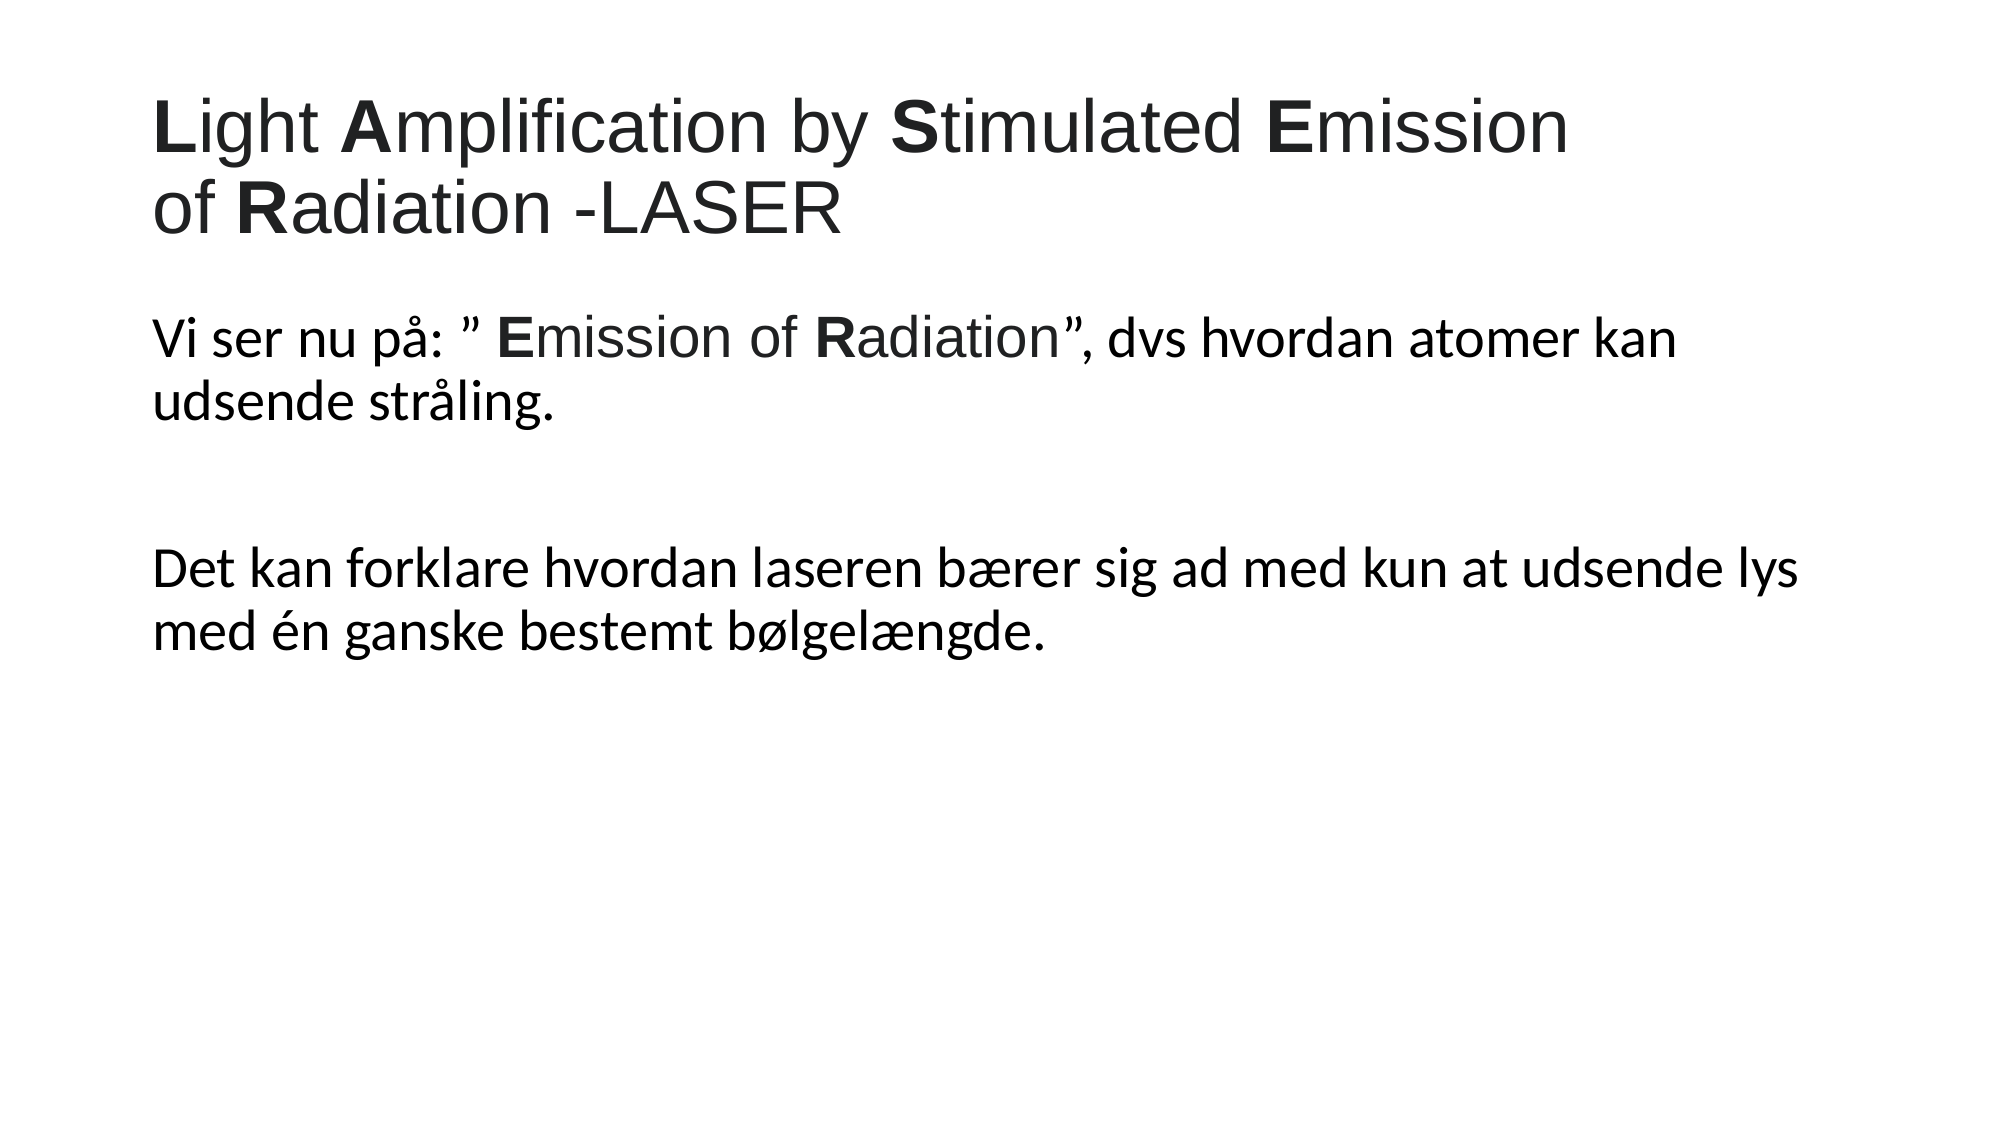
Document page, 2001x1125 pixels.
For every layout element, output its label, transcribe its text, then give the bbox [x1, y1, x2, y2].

title Light Amplification by Stimulated Emission of Radiation -LASER [137, 59, 1863, 278]
list Vi ser nu på: ” Emission of Radiation”, dvs hvordan atomer kan udsende stråling. Det kan forklare hvordan laseren bærer sig ad med kun at udsende lys med én ganske bestemt bølgelængde. [137, 299, 1863, 1014]
